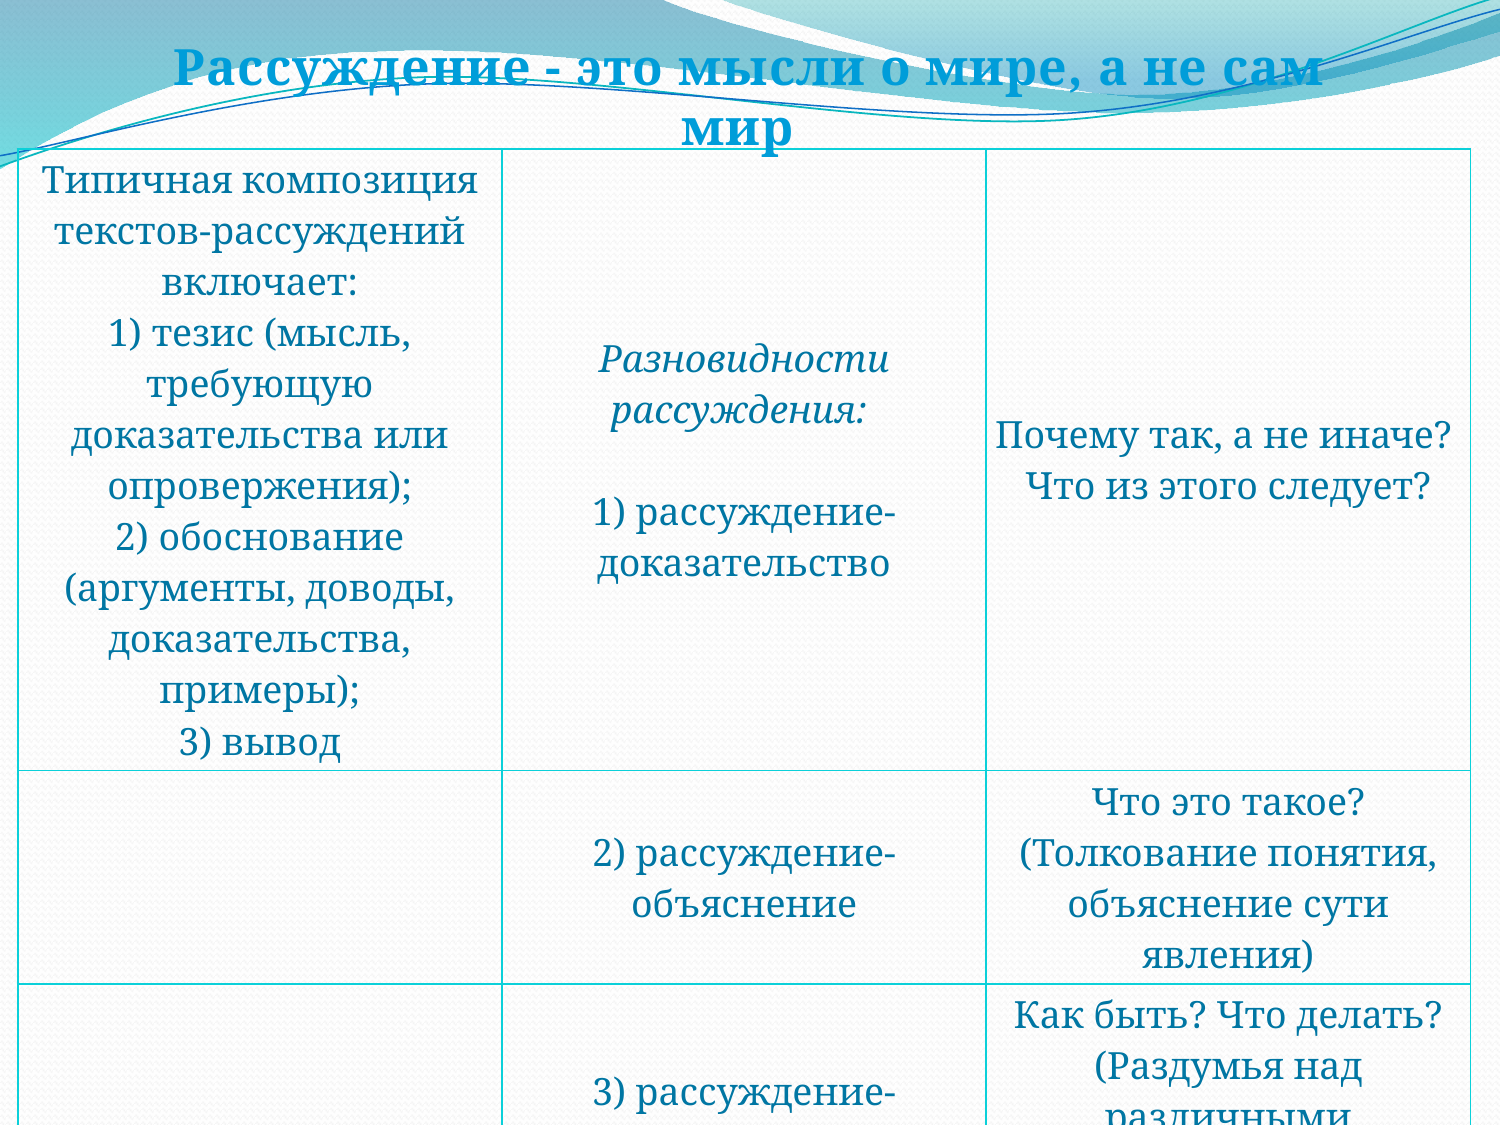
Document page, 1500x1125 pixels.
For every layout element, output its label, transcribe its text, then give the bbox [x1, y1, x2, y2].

text_box Рассуждение - это мысли о мире, а не сам мир [135, 28, 1365, 164]
table_header Разновидности рассуждения: 1) рассуждение- доказательство [503, 164, 985, 770]
table_header Почему так, а не иначе? Что из этого следует? [987, 150, 1470, 770]
table_cell [19, 985, 501, 1125]
table_cell Как быть? Что делать? (Раздумья над различными жизненными ситуациями) [987, 985, 1470, 1125]
table_cell 3) рассуждение- размышление [503, 985, 985, 1125]
table_cell [19, 771, 501, 983]
table_cell 2) рассуждение- объяснение [503, 771, 985, 983]
table_header Типичная композиция текстов-рассуждений включает: 1) тезис (мысль, требующую доказательства или опровержения); 2) обоснование (аргументы, доводы, доказательства, примеры); 3) вывод [19, 150, 501, 770]
table_cell Что это такое? (Толкование понятия, объяснение сути явления) [987, 771, 1470, 983]
